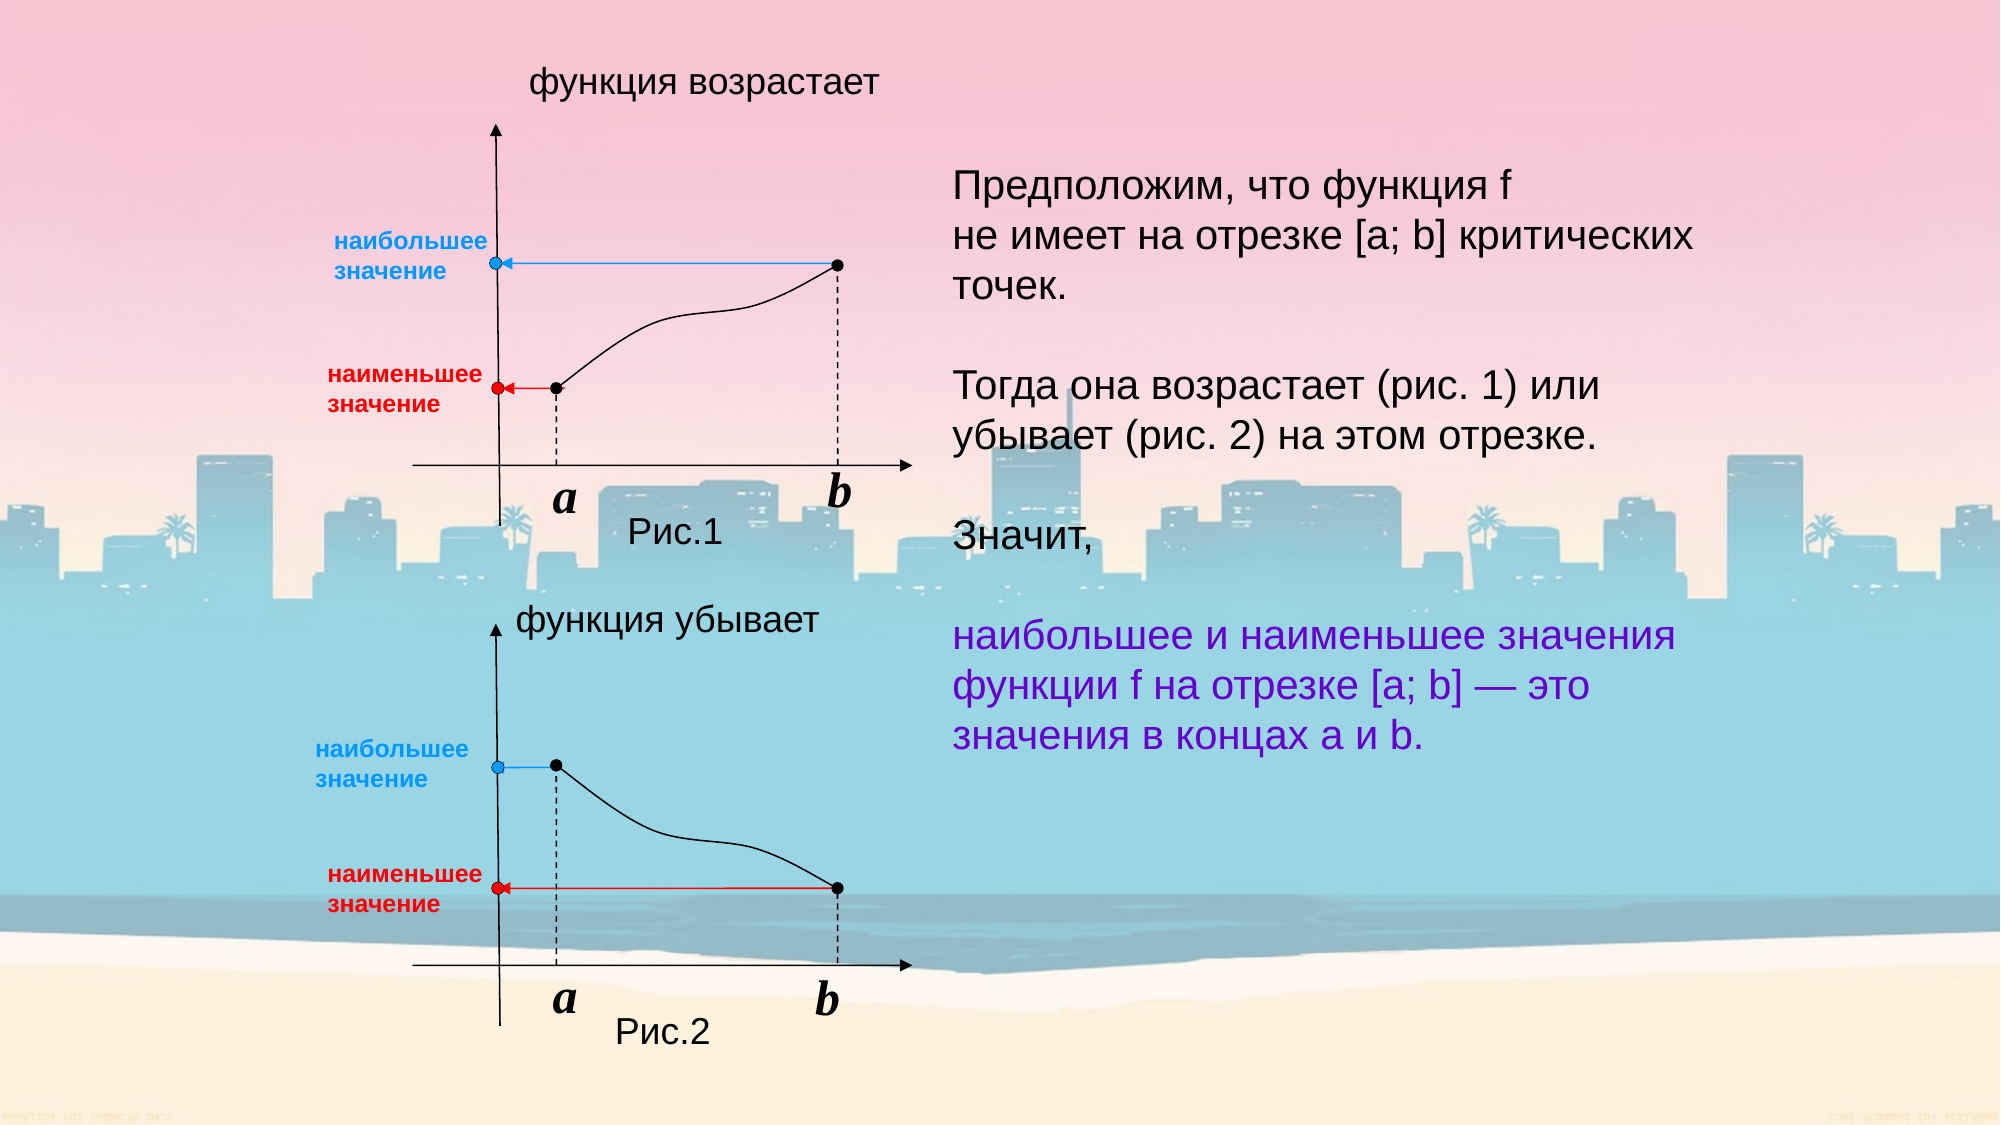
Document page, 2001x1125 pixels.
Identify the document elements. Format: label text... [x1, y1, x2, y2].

text_box Рис.1 [612, 499, 763, 560]
text_box b [800, 958, 855, 1034]
text_box Предположим, что функция f не имеет на отрезке [а; b] критических точек. Тогда она возрастает (рис. 1) или убывает (рис. 2) на этом отрезке. Значит, наибольшее и наименьшее значения функции f на отрезке [а; b] — это значения в концах а и b. [937, 150, 1725, 766]
text_box [565, 293, 787, 385]
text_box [0, 0, 2000, 1125]
text_box b [812, 449, 868, 525]
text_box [312, 849, 836, 925]
text_box [489, 123, 503, 217]
text_box [555, 759, 758, 849]
text_box [838, 259, 844, 272]
text_box a [537, 956, 593, 1032]
text_box [868, 459, 913, 472]
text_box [299, 724, 555, 800]
text_box функция возрастает [513, 49, 896, 110]
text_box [312, 349, 565, 425]
text_box [855, 959, 913, 972]
text_box Рис.2 [599, 999, 750, 1060]
text_box [838, 882, 844, 895]
text_box a [537, 456, 593, 532]
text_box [318, 217, 838, 293]
text_box функция убывает [500, 587, 835, 648]
text_box [489, 623, 500, 724]
